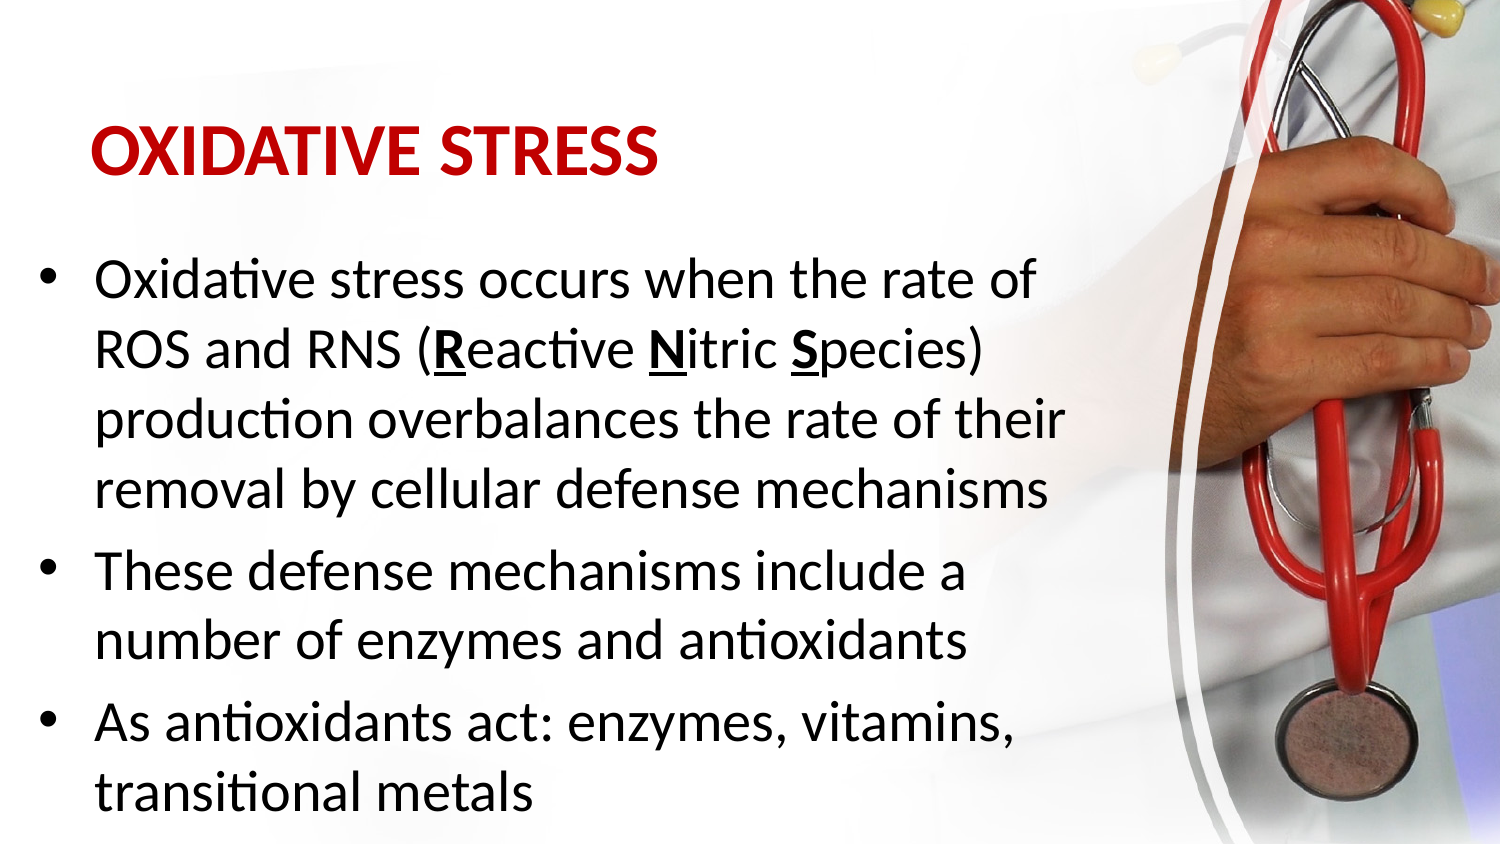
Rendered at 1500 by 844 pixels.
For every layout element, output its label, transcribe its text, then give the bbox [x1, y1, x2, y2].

title OXIDATIVE STRESS [75, 82, 1155, 208]
list Oxidative stress occurs when the rate of ROS and RNS (Reactive Nitric Species) production overbalances the rate of their removal by cellular defense mechanisms These defense mechanisms include a number of enzymes and antioxidants As antioxidants act: enzymes, vitamins, transitional metals [23, 233, 1153, 844]
picture [0, 0, 1500, 844]
